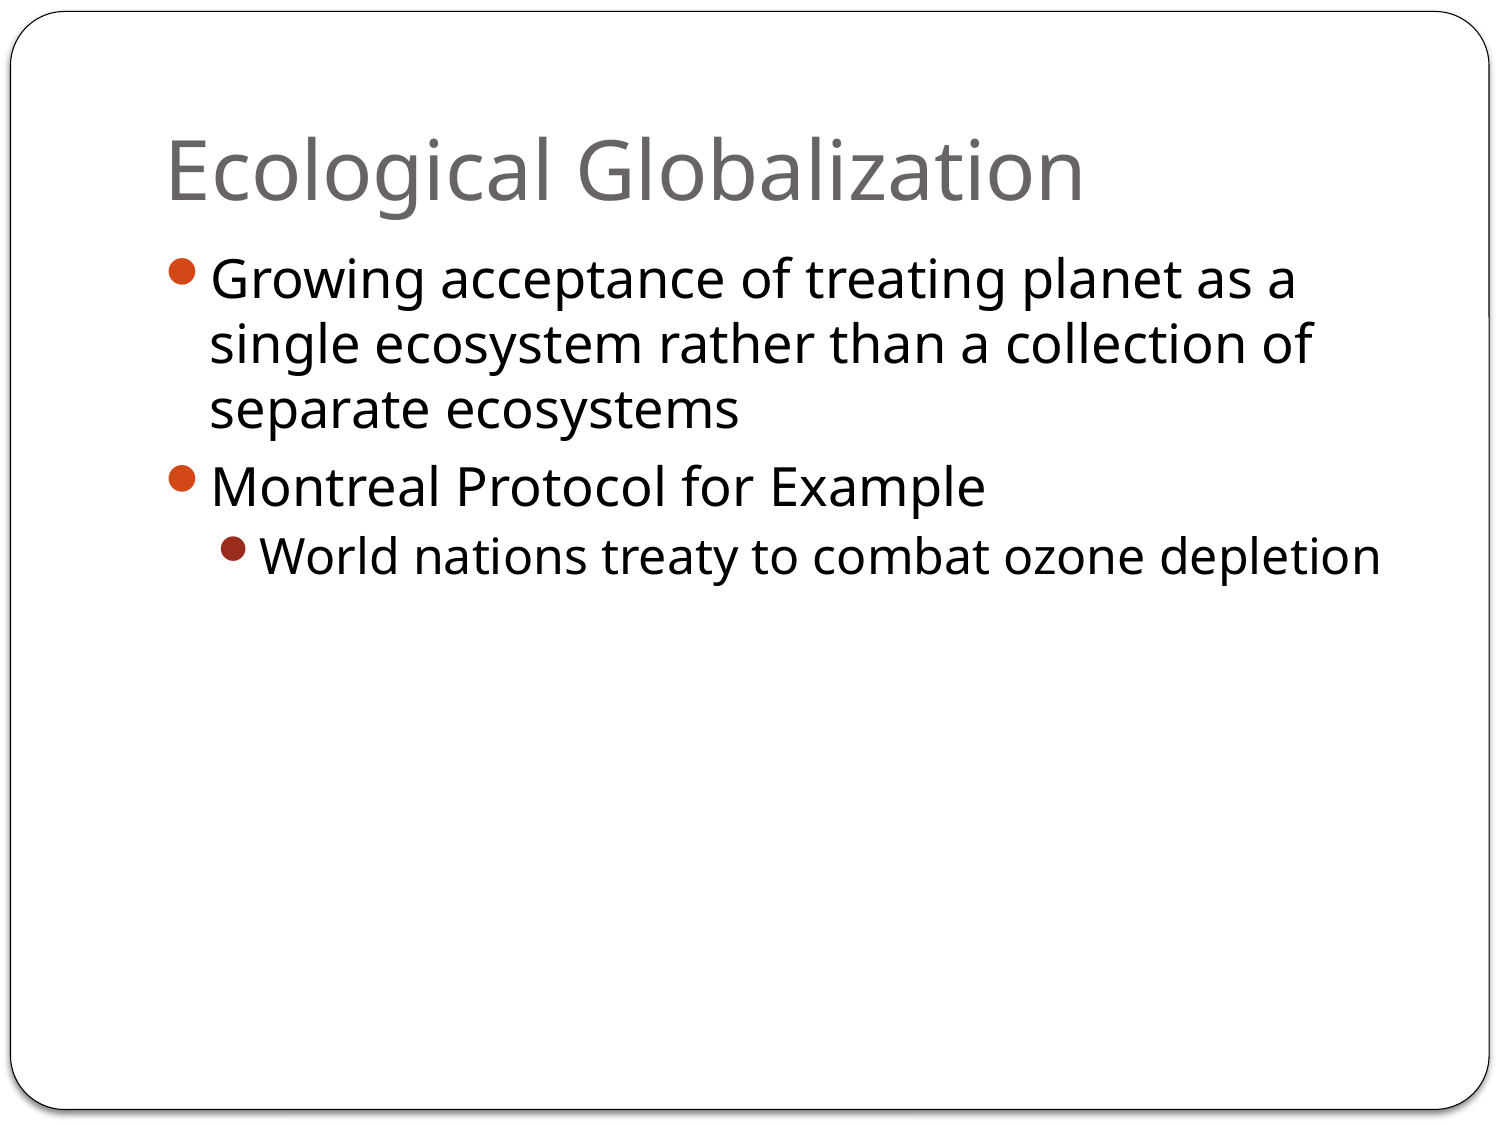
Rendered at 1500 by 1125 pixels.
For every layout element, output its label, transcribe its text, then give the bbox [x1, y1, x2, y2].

title Ecological Globalization [150, 45, 1425, 233]
list Growing acceptance of treating planet as a single ecosystem rather than a collection of separate ecosystems Montreal Protocol for Example World nations treaty to combat ozone depletion [150, 237, 1425, 988]
